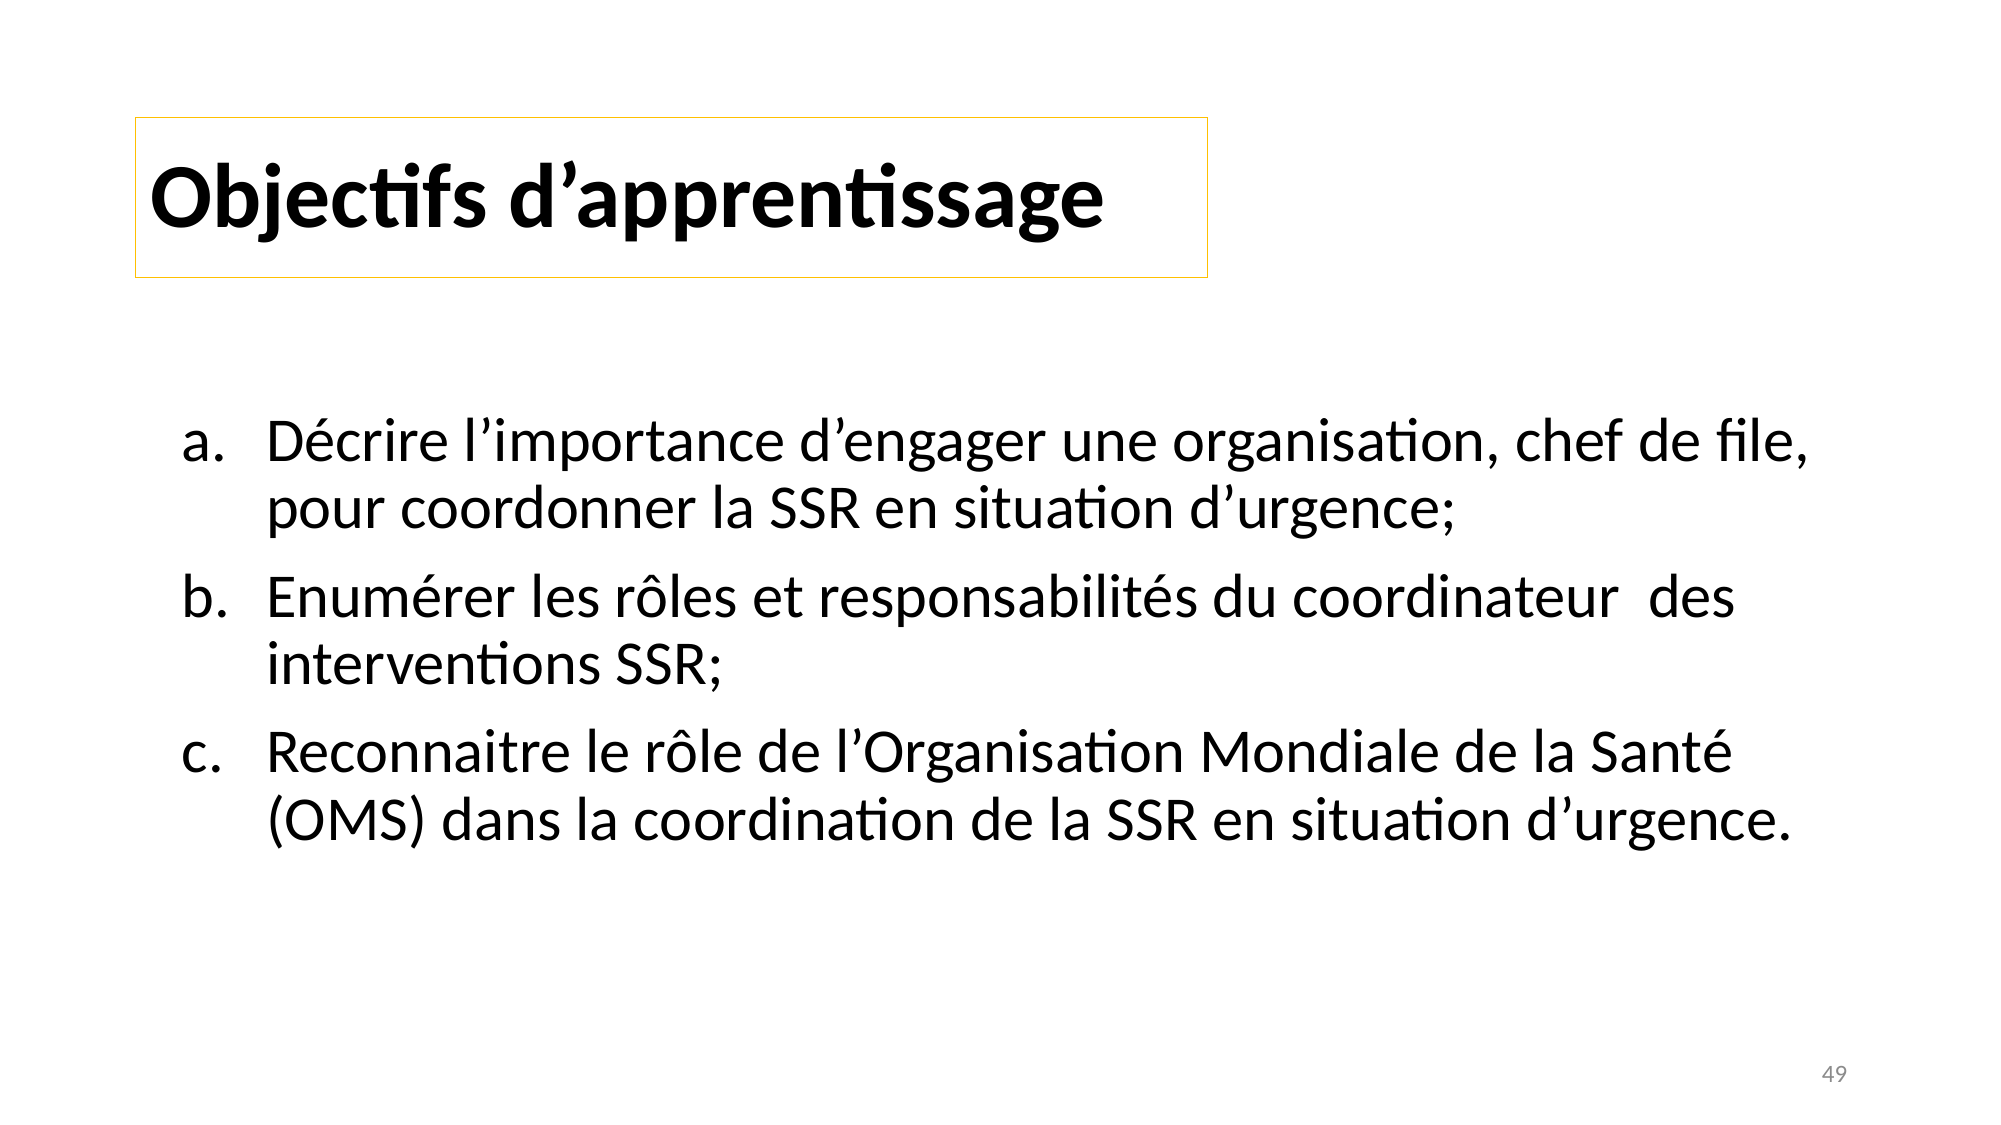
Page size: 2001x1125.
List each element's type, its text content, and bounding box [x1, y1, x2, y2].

list Décrire l’importance d’engager une organisation, chef de file, pour coordonner la SSR en situation d’urgence; Enumérer les rôles et responsabilités du coordinateur des interventions SSR; Reconnaitre le rôle de l’Organisation Mondiale de la Santé (OMS) dans la coordination de la SSR en situation d’urgence. [166, 399, 1863, 862]
title Objectifs d’apprentissage [135, 117, 1208, 278]
slide_number 49 [1412, 1042, 1863, 1103]
